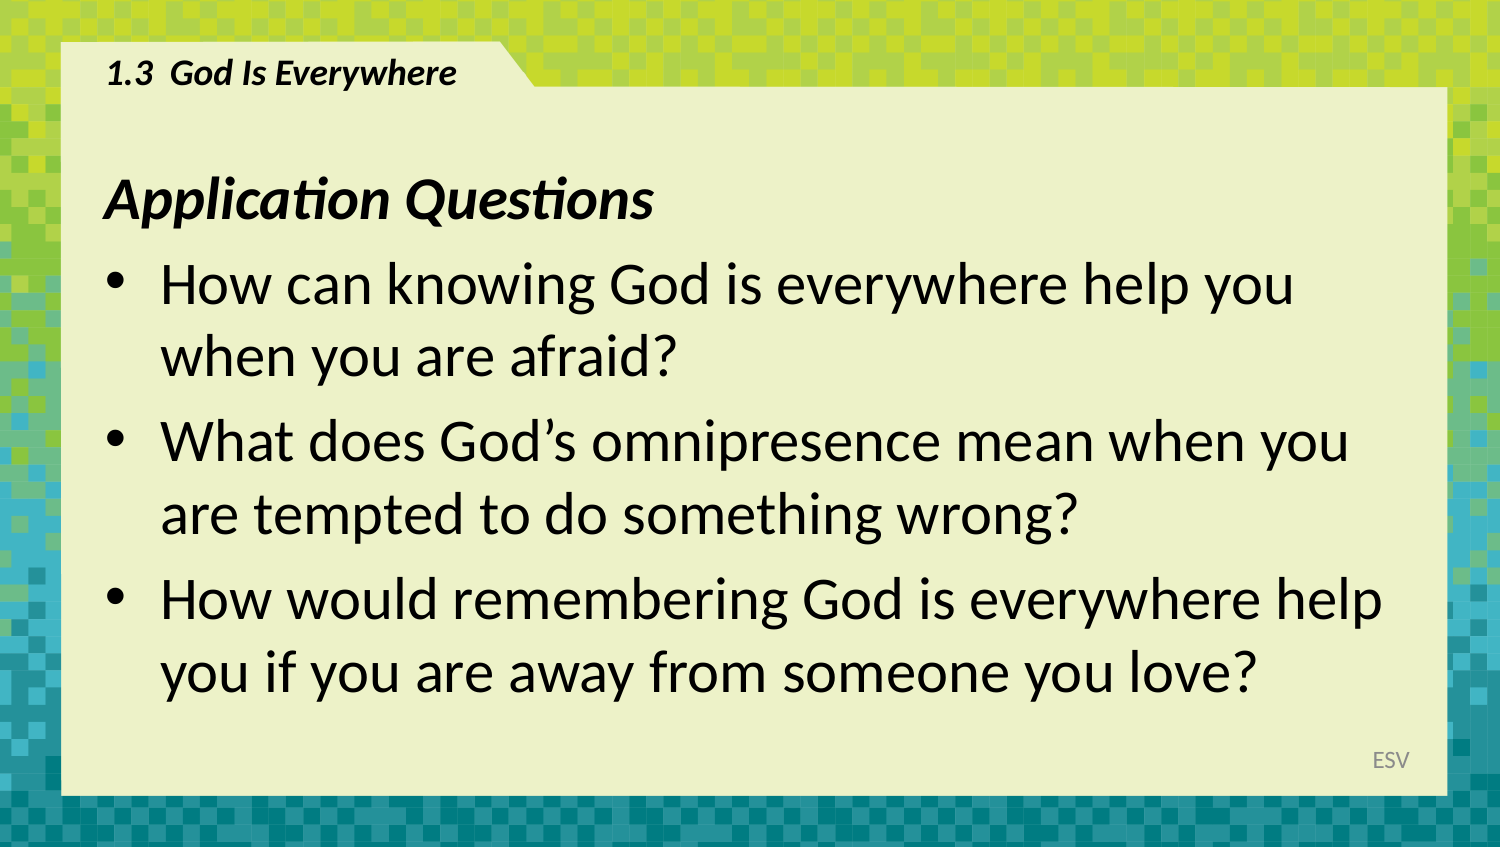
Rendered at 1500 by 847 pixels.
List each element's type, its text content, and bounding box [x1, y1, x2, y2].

picture [0, 0, 1500, 847]
list Application Questions How can knowing God is everywhere help you when you are afraid? What does God’s omnipresence mean when you are tempted to do something wrong? How would remembering God is everywhere help you if you are away from someone you love? [89, 141, 1403, 722]
footer ESV [950, 736, 1425, 782]
title 1.3 God Is Everywhere [89, 33, 1420, 108]
